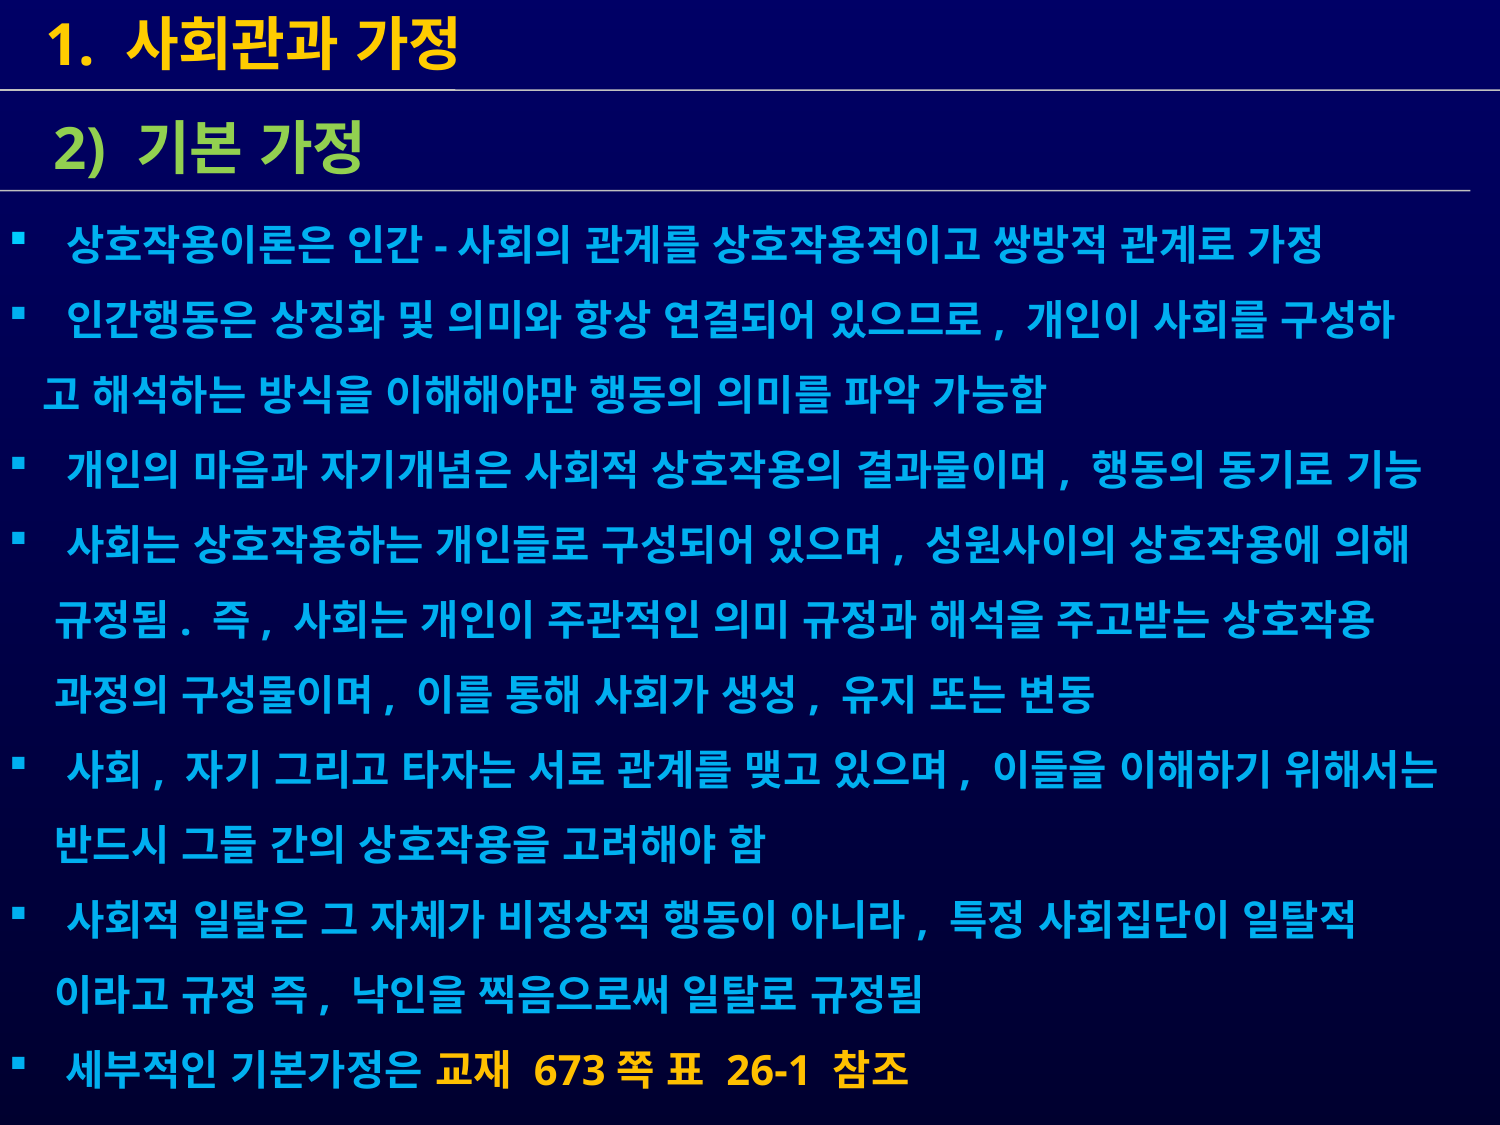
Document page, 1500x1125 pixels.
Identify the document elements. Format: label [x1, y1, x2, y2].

text_box [0, 0, 1500, 1099]
